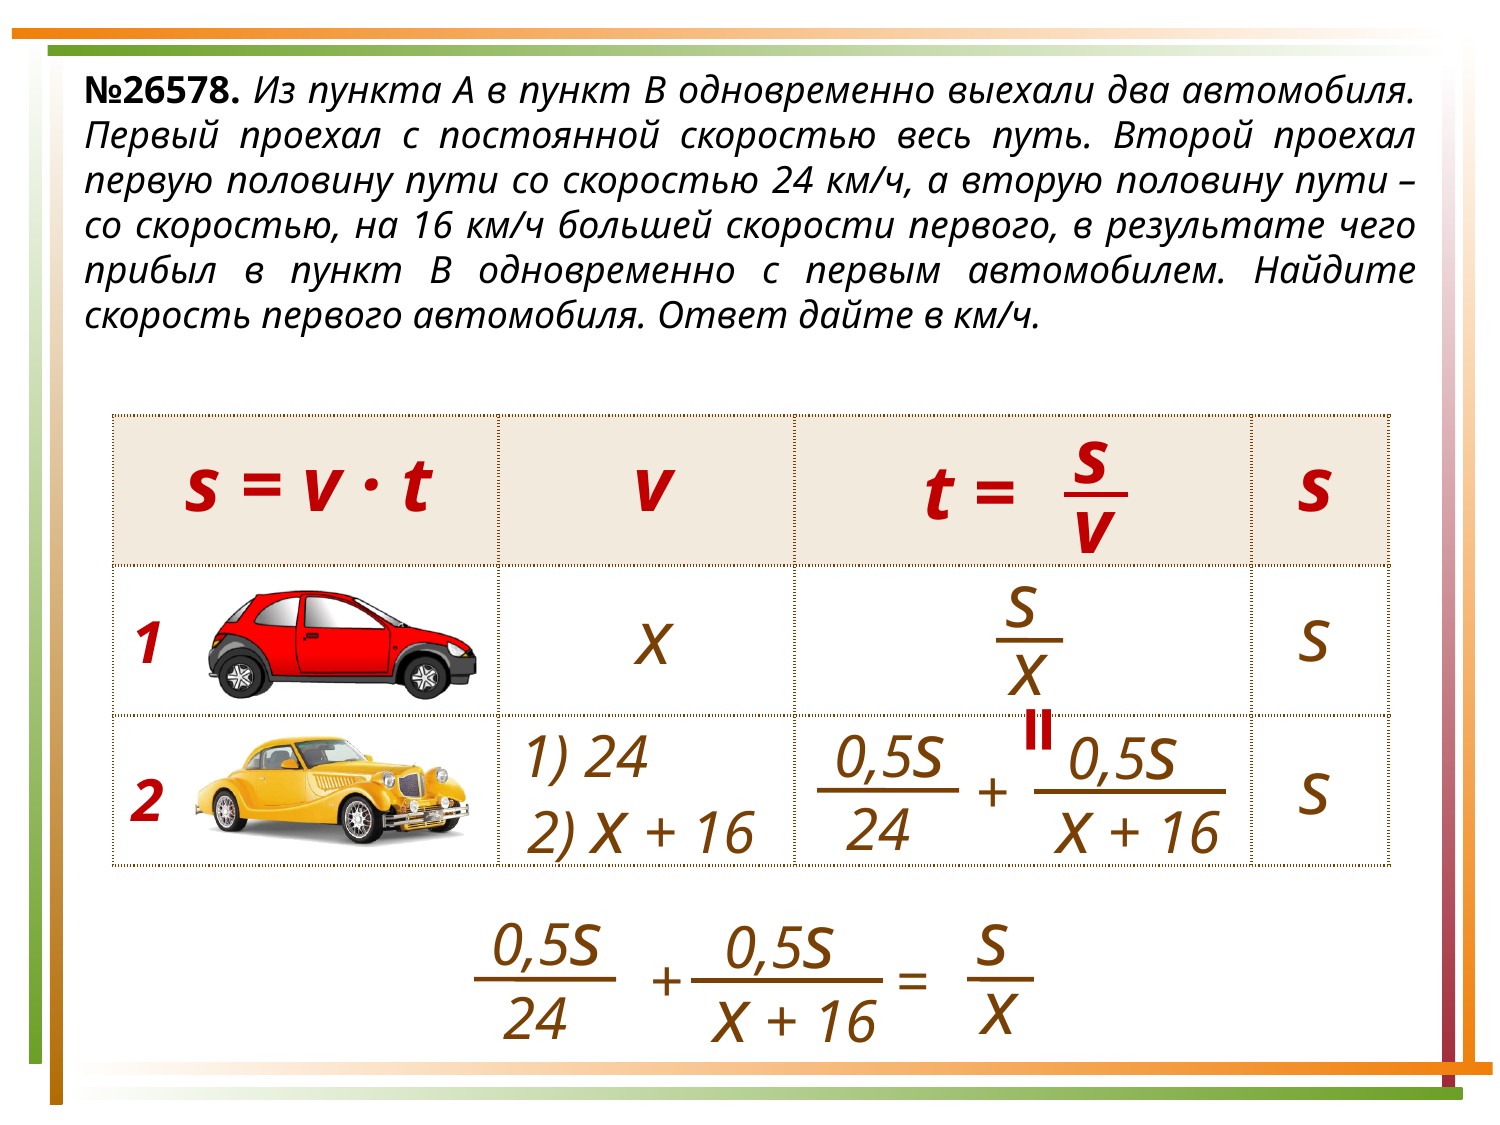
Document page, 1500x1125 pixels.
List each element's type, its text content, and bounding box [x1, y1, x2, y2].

picture [194, 733, 473, 849]
table_cell [794, 715, 803, 865]
table_cell [1252, 715, 1389, 865]
table_cell [113, 565, 499, 715]
text_box s = v · t [170, 429, 448, 535]
text_box 1) 24 [505, 711, 664, 797]
text_box s [1285, 579, 1348, 685]
text_box х [621, 582, 688, 687]
table_cell [113, 715, 499, 865]
text_box v [618, 429, 687, 535]
text_box s [1285, 732, 1348, 837]
table_header [113, 415, 499, 565]
table_cell [794, 565, 986, 715]
table_header [1251, 415, 1389, 565]
text_box 1 [116, 597, 179, 683]
table_cell [1070, 565, 1251, 697]
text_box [908, 401, 1129, 578]
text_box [991, 587, 1065, 720]
table_header [1133, 415, 1251, 565]
text_box 2 [116, 755, 179, 841]
table_cell [664, 715, 794, 865]
text_box s [1283, 429, 1350, 535]
text_box 2) х + 16 [512, 771, 771, 876]
table_header [794, 415, 903, 565]
table_cell [499, 715, 512, 865]
picture [206, 587, 480, 702]
table_cell [499, 565, 794, 715]
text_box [808, 694, 1249, 878]
text_box №26578. Из пункта A в пункт B одновременно выехали два автомобиля. Первый проехал с постоянной скоростью весь путь. Второй проехал первую половину пути со скоростью 24 км/ч, а вторую половину пути – со скоростью, на 16 км/ч большей скорости первого, в результате чего прибыл в пункт В одновременно с первым автомобилем. Найдите скорость первого автомобиля. Ответ дайте в км/ч. [69, 58, 1432, 344]
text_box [465, 883, 1036, 1067]
table_cell [1251, 565, 1389, 715]
table_header [499, 415, 794, 565]
